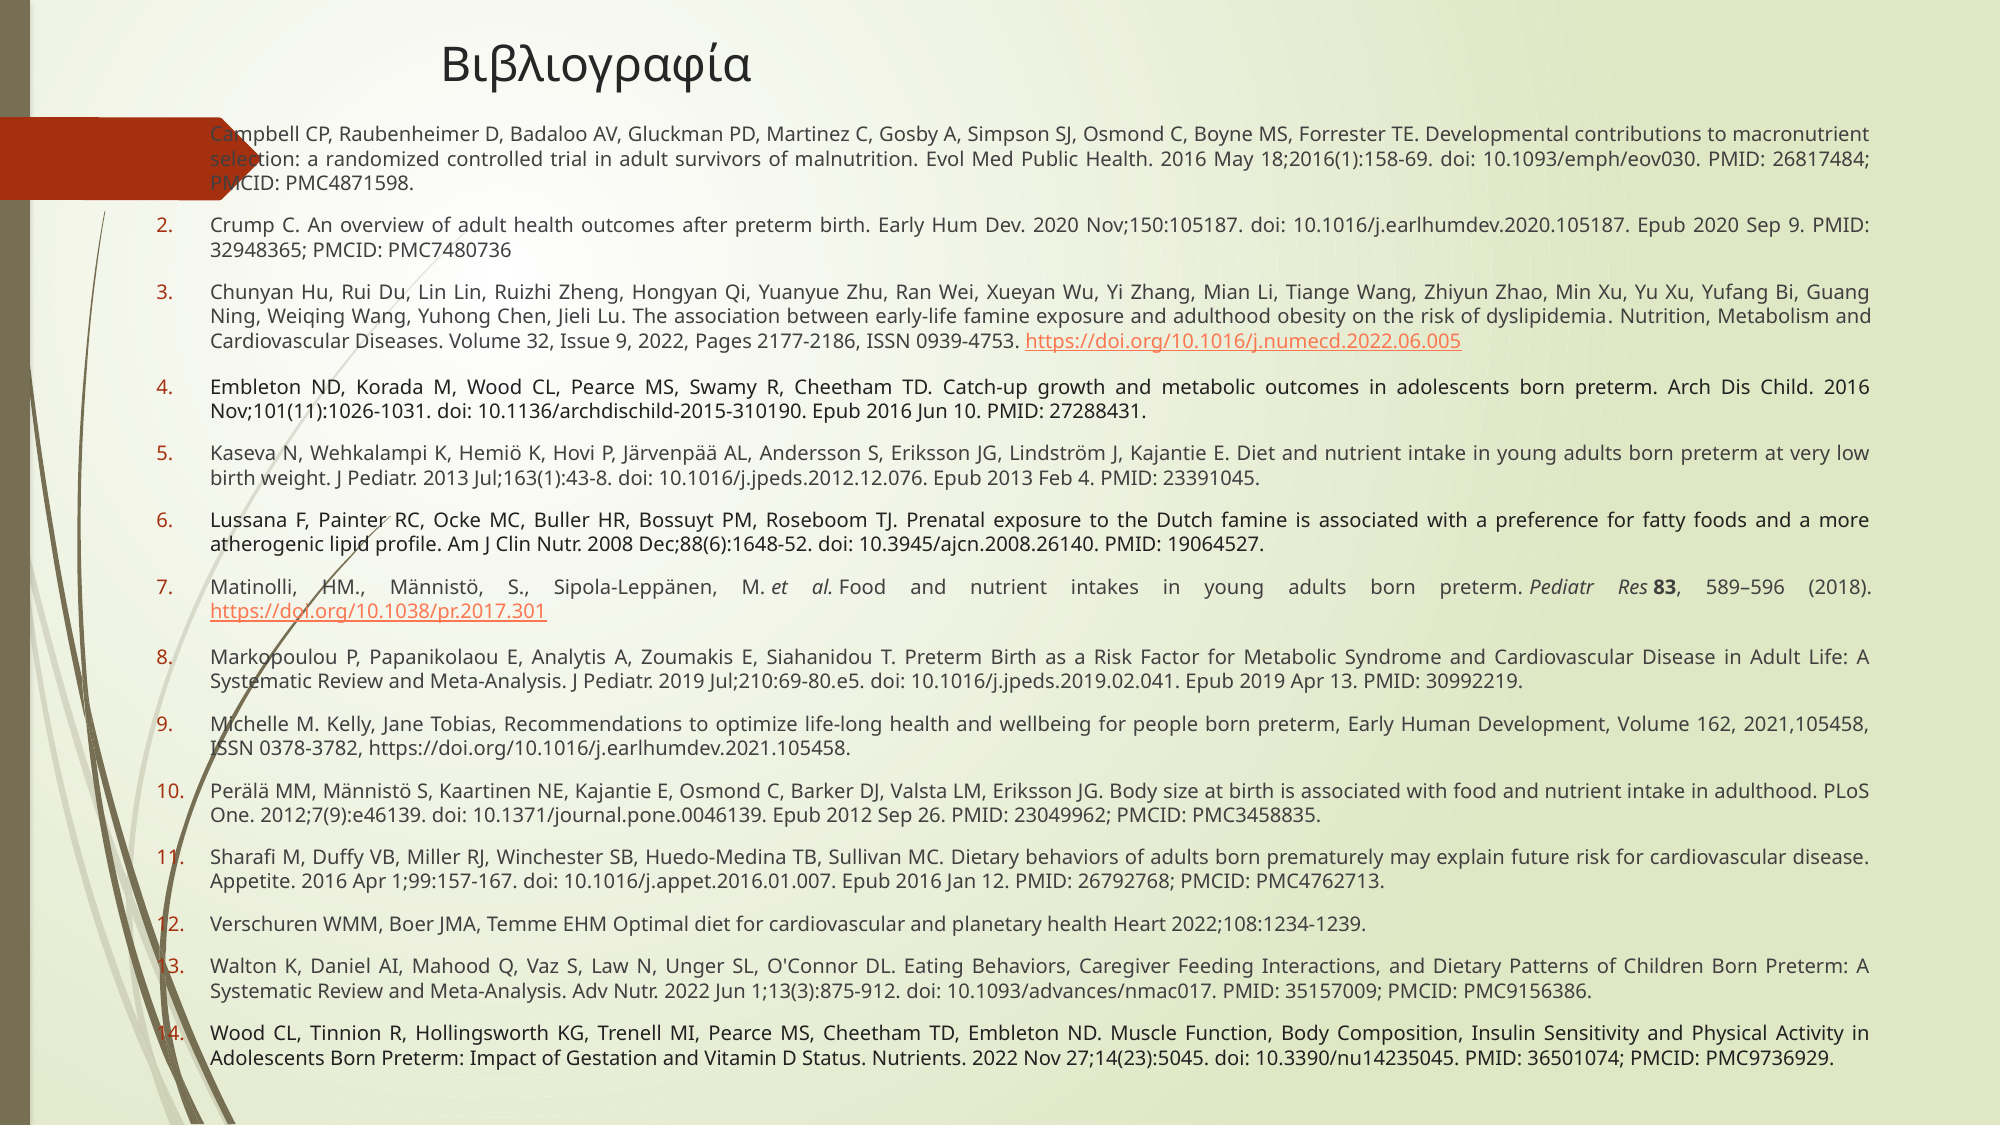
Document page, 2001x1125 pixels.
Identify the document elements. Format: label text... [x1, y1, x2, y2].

list Campbell CP, Raubenheimer D, Badaloo AV, Gluckman PD, Martinez C, Gosby A, Simpson SJ, Osmond C, Boyne MS, Forrester TE. Developmental contributions to macronutrient selection: a randomized controlled trial in adult survivors of malnutrition. Evol Med Public Health. 2016 May 18;2016(1):158-69. doi: 10.1093/emph/eov030. PMID: 26817484; PMCID: PMC4871598. Crump C. An overview of adult health outcomes after preterm birth. Early Hum Dev. 2020 Nov;150:105187. doi: 10.1016/j.earlhumdev.2020.105187. Epub 2020 Sep 9. PMID: 32948365; PMCID: PMC7480736 Chunyan Hu, Rui Du, Lin Lin, Ruizhi Zheng, Hongyan Qi, Yuanyue Zhu, Ran Wei, Xueyan Wu, Yi Zhang, Mian Li, Tiange Wang, Zhiyun Zhao, Min Xu, Yu Xu, Yufang Bi, Guang Ning, Weiqing Wang, Yuhong Chen, Jieli Lu. The association between early-life famine exposure and adulthood obesity on the risk of dyslipidemia. Nutrition, Metabolism and Cardiovascular Diseases. Volume 32, Issue 9, 2022, Pages 2177-2186, ISSN 0939-4753. https://doi.org/10.1016/j.numecd.2022.06.005 Embleton ND, Korada M, Wood CL, Pearce MS, Swamy R, Cheetham TD. Catch-up growth and metabolic outcomes in adolescents born preterm. Arch Dis Child. 2016 Nov;101(11):1026-1031. doi: 10.1136/archdischild-2015-310190. Epub 2016 Jun 10. PMID: 27288431. Kaseva N, Wehkalampi K, Hemiö K, Hovi P, Järvenpää AL, Andersson S, Eriksson JG, Lindström J, Kajantie E. Diet and nutrient intake in young adults born preterm at very low birth weight. J Pediatr. 2013 Jul;163(1):43-8. doi: 10.1016/j.jpeds.2012.12.076. Epub 2013 Feb 4. PMID: 23391045. Lussana F, Painter RC, Ocke MC, Buller HR, Bossuyt PM, Roseboom TJ. Prenatal exposure to the Dutch famine is associated with a preference for fatty foods and a more atherogenic lipid profile. Am J Clin Nutr. 2008 Dec;88(6):1648-52. doi: 10.3945/ajcn.2008.26140. PMID: 19064527. Matinolli, HM., Männistö, S., Sipola-Leppänen, M. et al. Food and nutrient intakes in young adults born preterm. Pediatr Res 83, 589–596 (2018). https://doi.org/10.1038/pr.2017.301 Markopoulou P, Papanikolaou E, Analytis A, Zoumakis E, Siahanidou T. Preterm Birth as a Risk Factor for Metabolic Syndrome and Cardiovascular Disease in Adult Life: A Systematic Review and Meta-Analysis. J Pediatr. 2019 Jul;210:69-80.e5. doi: 10.1016/j.jpeds.2019.02.041. Epub 2019 Apr 13. PMID: 30992219. Michelle M. Kelly, Jane Tobias, Recommendations to optimize life-long health and wellbeing for people born preterm, Early Human Development, Volume 162, 2021,105458, ISSN 0378-3782, https://doi.org/10.1016/j.earlhumdev.2021.105458. Perälä MM, Männistö S, Kaartinen NE, Kajantie E, Osmond C, Barker DJ, Valsta LM, Eriksson JG. Body size at birth is associated with food and nutrient intake in adulthood. PLoS One. 2012;7(9):e46139. doi: 10.1371/journal.pone.0046139. Epub 2012 Sep 26. PMID: 23049962; PMCID: PMC3458835. Sharafi M, Duffy VB, Miller RJ, Winchester SB, Huedo-Medina TB, Sullivan MC. Dietary behaviors of adults born prematurely may explain future risk for cardiovascular disease. Appetite. 2016 Apr 1;99:157-167. doi: 10.1016/j.appet.2016.01.007. Epub 2016 Jan 12. PMID: 26792768; PMCID: PMC4762713. Verschuren WMM, Boer JMA, Temme EHM Optimal diet for cardiovascular and planetary health Heart 2022;108:1234-1239. Walton K, Daniel AI, Mahood Q, Vaz S, Law N, Unger SL, O'Connor DL. Eating Behaviors, Caregiver Feeding Interactions, and Dietary Patterns of Children Born Preterm: A Systematic Review and Meta-Analysis. Adv Nutr. 2022 Jun 1;13(3):875-912. doi: 10.1093/advances/nmac017. PMID: 35157009; PMCID: PMC9156386. Wood CL, Tinnion R, Hollingsworth KG, Trenell MI, Pearce MS, Cheetham TD, Embleton ND. Muscle Function, Body Composition, Insulin Sensitivity and Physical Activity in Adolescents Born Preterm: Impact of Gestation and Vitamin D Status. Nutrients. 2022 Nov 27;14(23):5045. doi: 10.3390/nu14235045. PMID: 36501074; PMCID: PMC9736929. [141, 114, 1888, 1093]
title Βιβλιογραφία [425, 25, 1888, 99]
